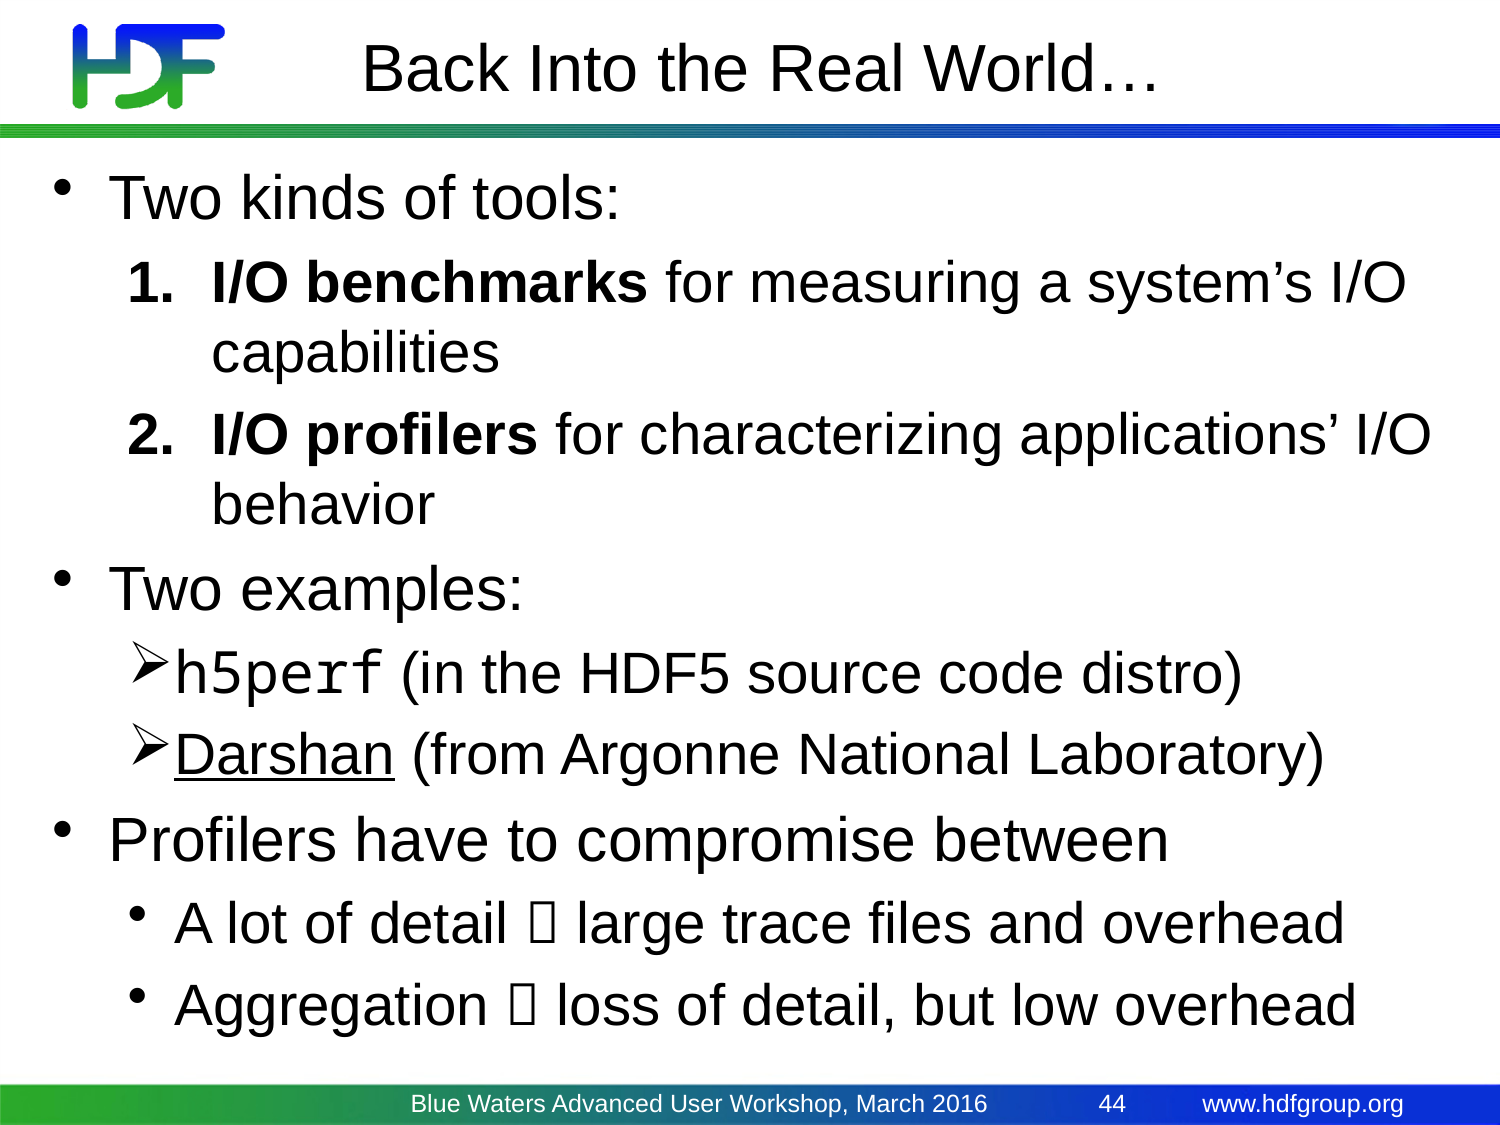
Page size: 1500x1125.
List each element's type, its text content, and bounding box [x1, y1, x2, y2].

slide_number 44 [1049, 1087, 1176, 1125]
picture [0, 0, 1500, 1125]
footer Blue Waters Advanced User Workshop, March 2016 [374, 1087, 1026, 1125]
list Two kinds of tools: I/O benchmarks for measuring a system’s I/O capabilities I/O profilers for characterizing applications’ I/O behavior Two examples: h5perf (in the HDF5 source code distro) Darshan (from Argonne National Laboratory) Profilers have to compromise between A lot of detail  large trace files and overhead Aggregation  loss of detail, but low overhead [37, 149, 1488, 1050]
title Back Into the Real World… [187, 24, 1338, 113]
